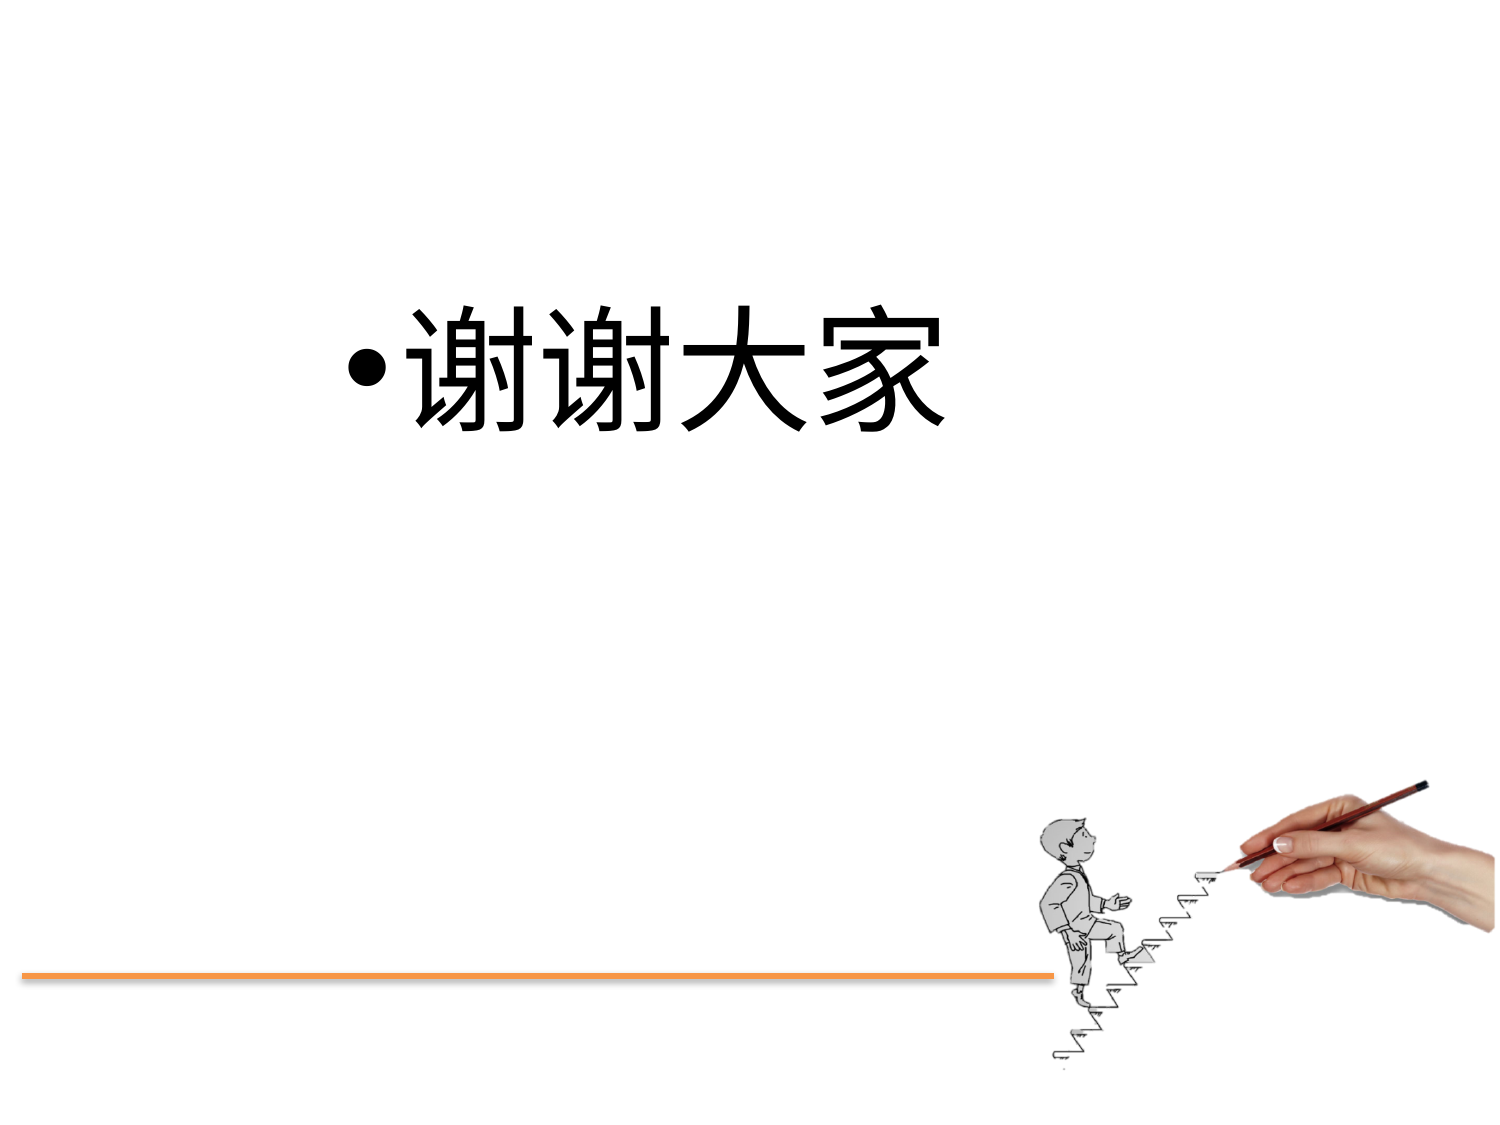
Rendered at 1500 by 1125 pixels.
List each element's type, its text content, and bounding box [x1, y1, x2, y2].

list 谢谢大家 [329, 276, 1371, 697]
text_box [21, 698, 1499, 1095]
